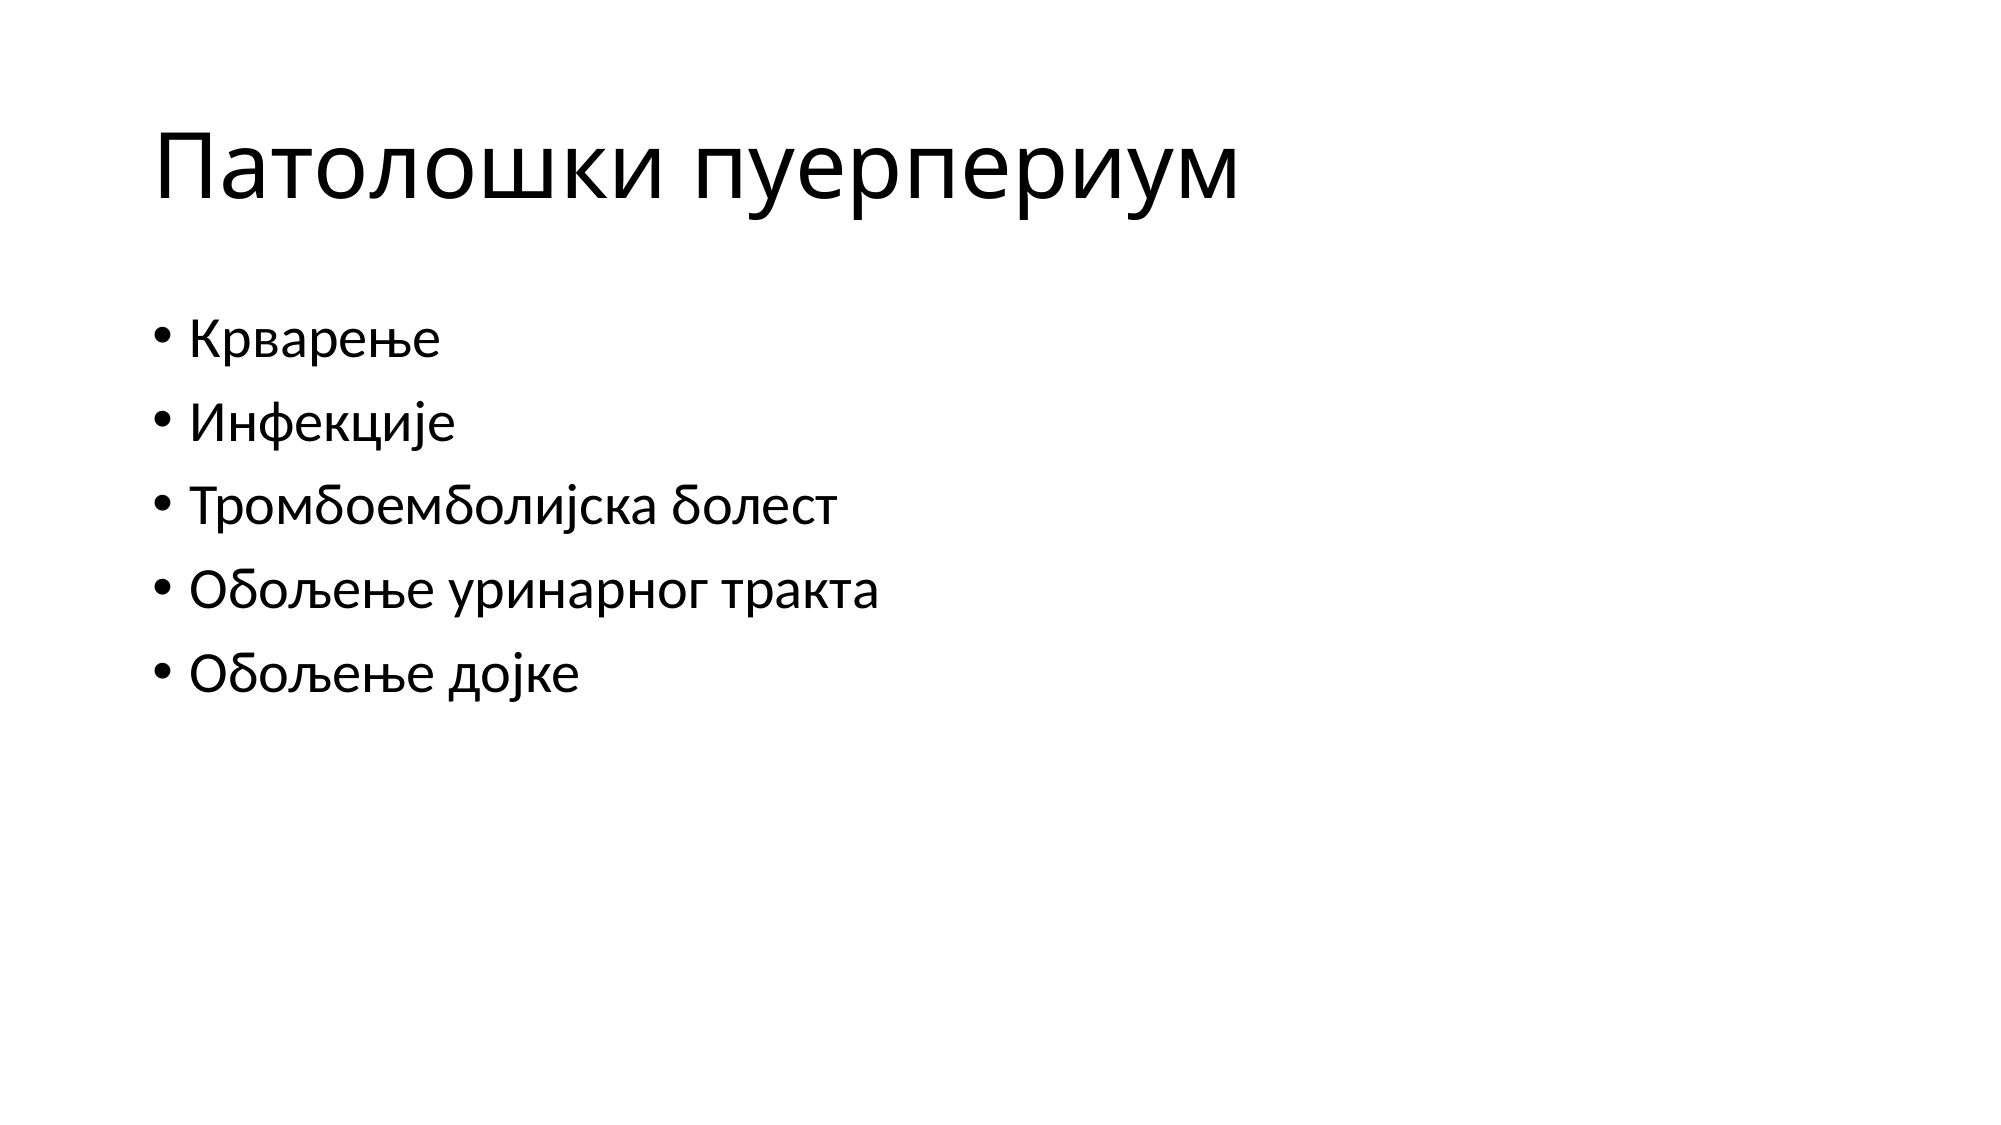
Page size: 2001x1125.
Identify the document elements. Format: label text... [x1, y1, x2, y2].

title Патолошки пуерпериум [137, 59, 1863, 278]
list Крварење Инфекције Тромбоемболијска болест Обољење уринарног тракта Обољење дојке [137, 299, 1863, 1014]
